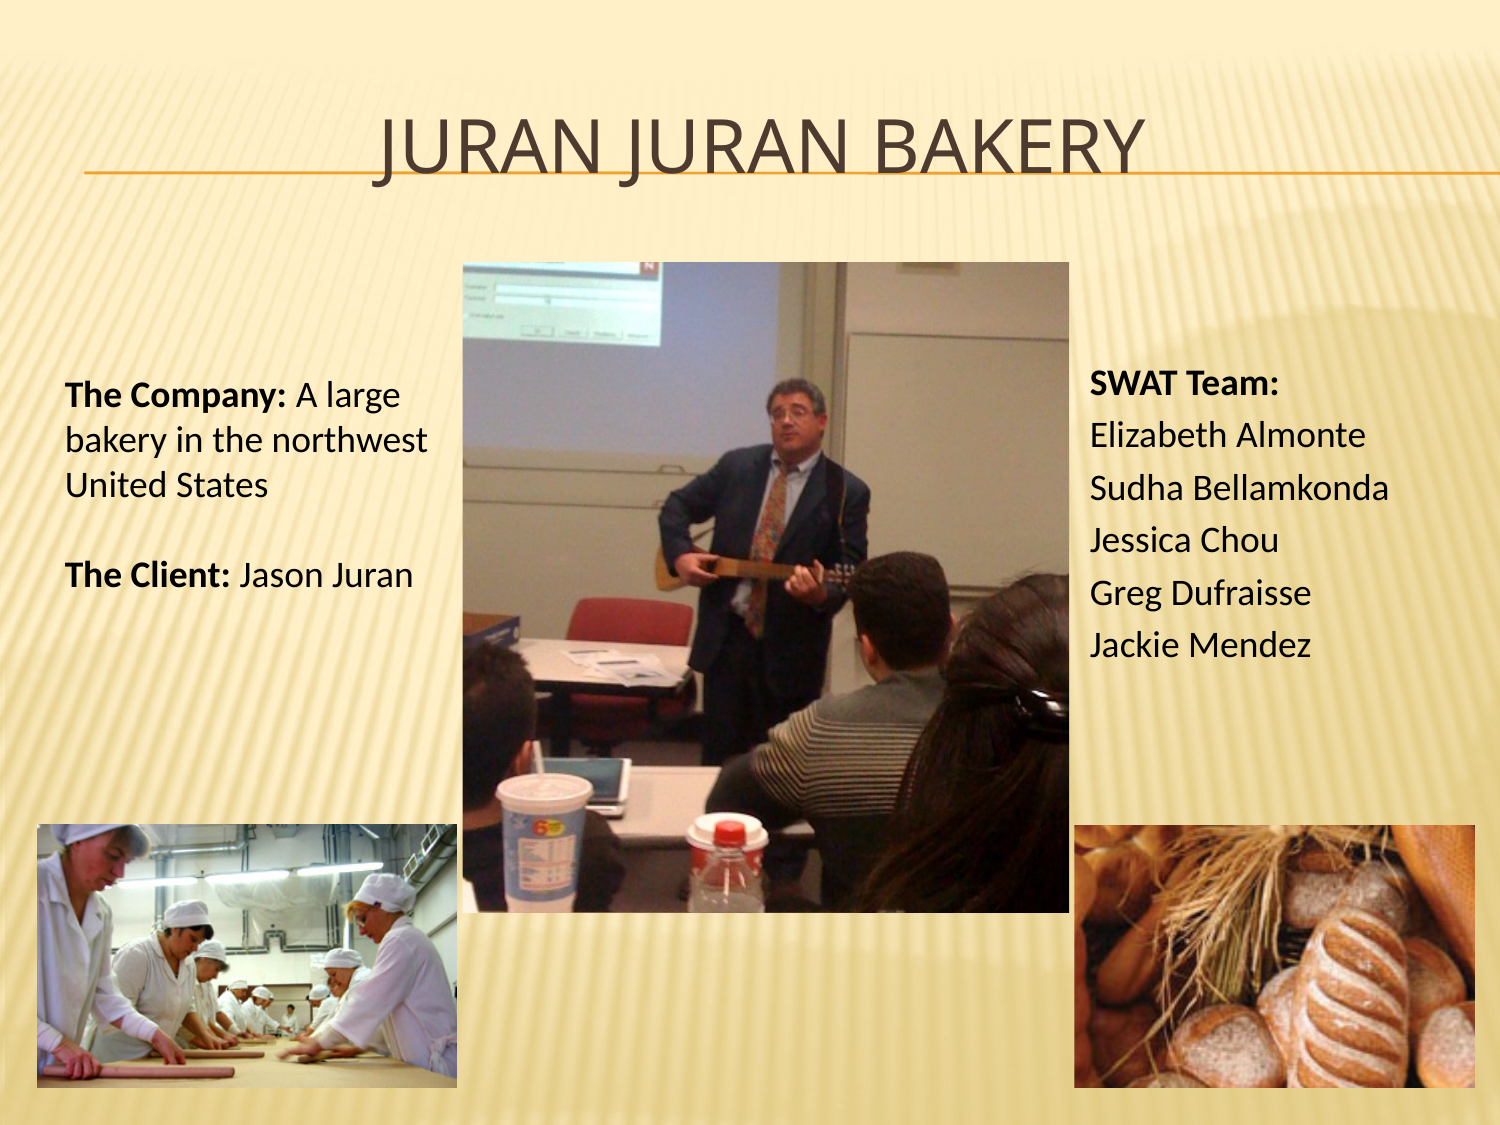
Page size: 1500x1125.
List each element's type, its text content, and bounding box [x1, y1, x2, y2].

picture [1073, 824, 1476, 1088]
title Juran Juran Bakery [50, 75, 1475, 213]
text_box SWAT Team: Elizabeth Almonte Sudha Bellamkonda Jessica Chou Greg Dufraisse Jackie Mendez [1077, 350, 1500, 718]
picture [462, 262, 1070, 913]
picture [37, 824, 458, 1088]
text_box The Company: A large bakery in the northwest United States The Client: Jason Juran [50, 362, 452, 647]
